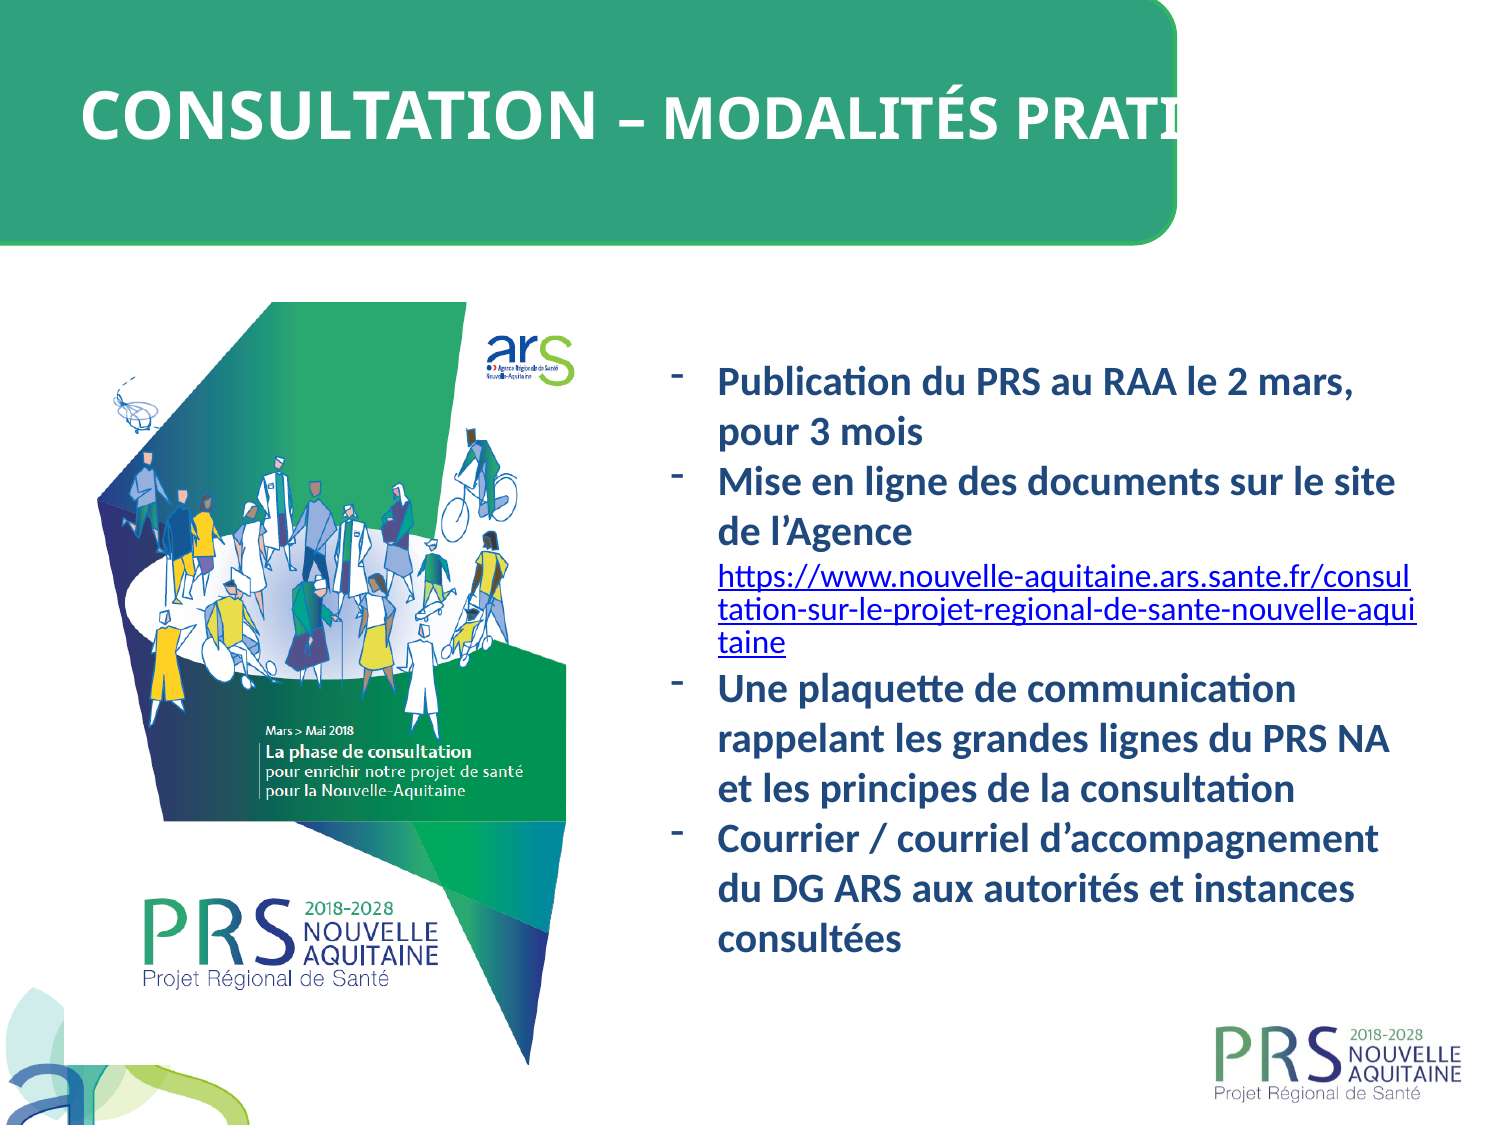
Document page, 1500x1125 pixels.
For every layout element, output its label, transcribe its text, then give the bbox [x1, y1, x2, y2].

text_box Consultation – Modalités pratiques [64, 19, 1415, 207]
list Publication du PRS au RAA le 2 mars, pour 3 mois Mise en ligne des documents sur le site de l’Agence https://www.nouvelle-aquitaine.ars.sante.fr/consultation-sur-le-projet-regional-de-sante-nouvelle-aquitaine Une plaquette de communication rappelant les grandes lignes du PRS NA et les principes de la consultation Courrier / courriel d’accompagnement du DG ARS aux autorités et instances consultées [655, 370, 1436, 997]
text_box [0, 0, 1177, 246]
picture [1210, 1023, 1466, 1103]
picture [5, 302, 604, 1125]
